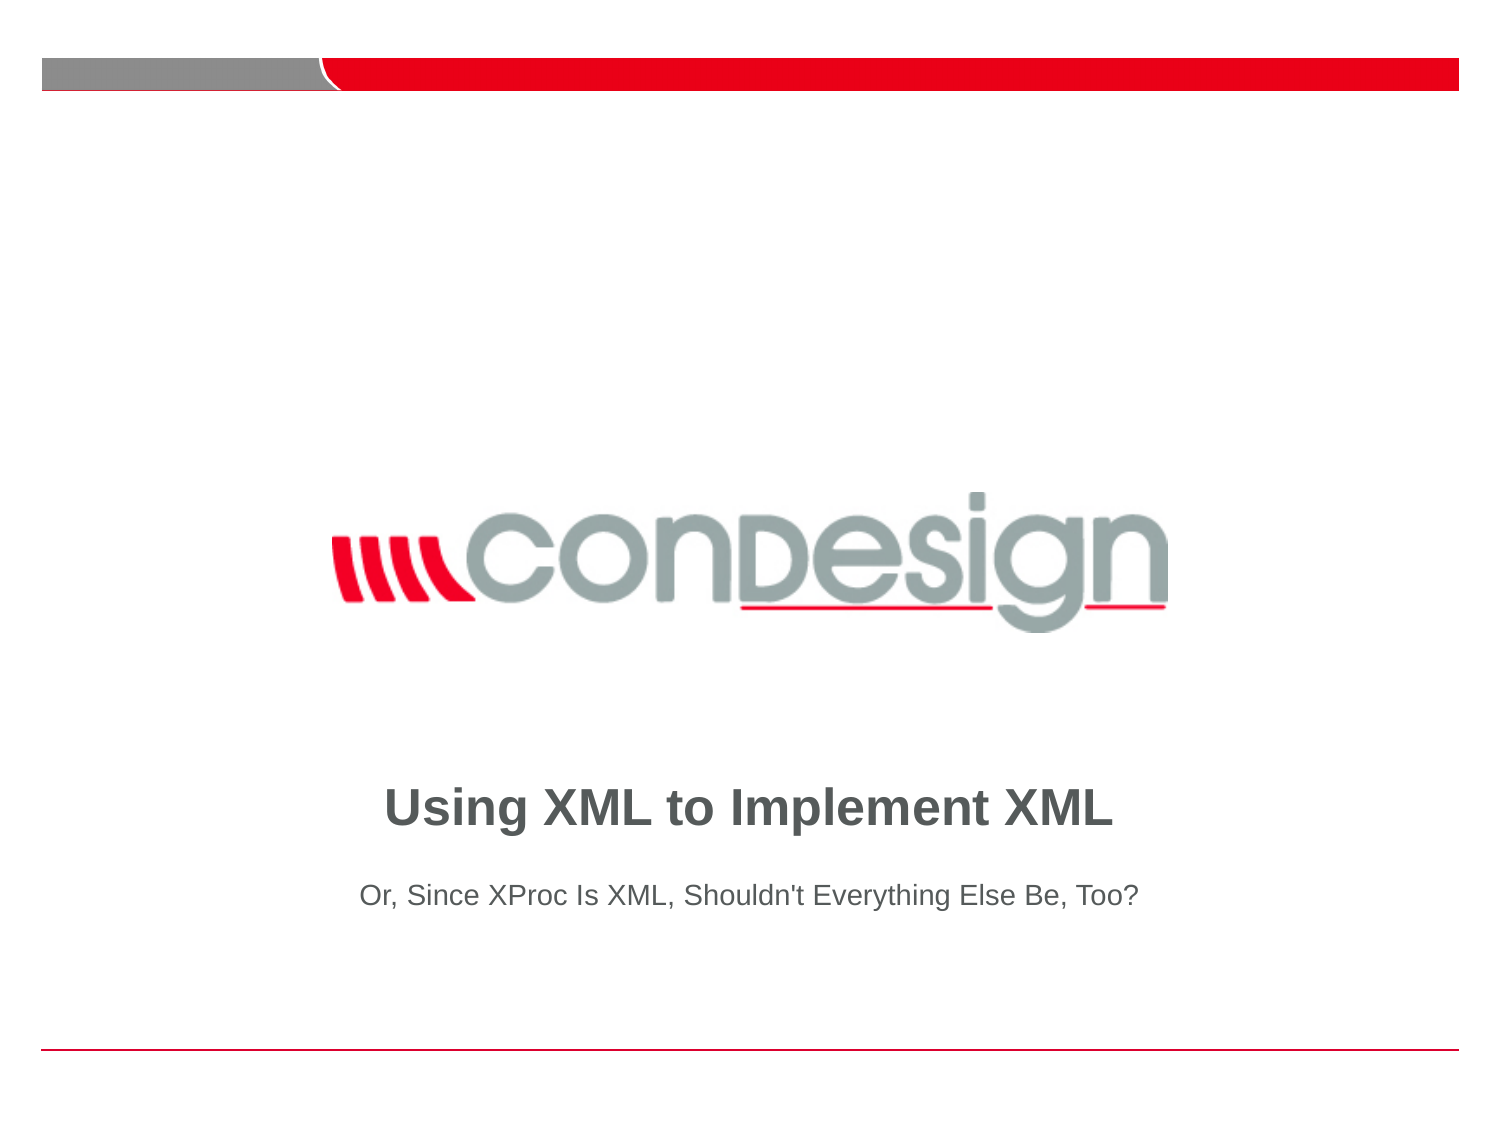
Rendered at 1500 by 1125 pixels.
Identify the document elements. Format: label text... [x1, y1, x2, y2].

subtitle Or, Since XProc Is XML, Shouldn't Everything Else Be, Too? [235, 864, 1264, 1042]
picture [41, 57, 1459, 91]
picture [332, 492, 1168, 633]
title Using XML to Implement XML [235, 658, 1264, 836]
